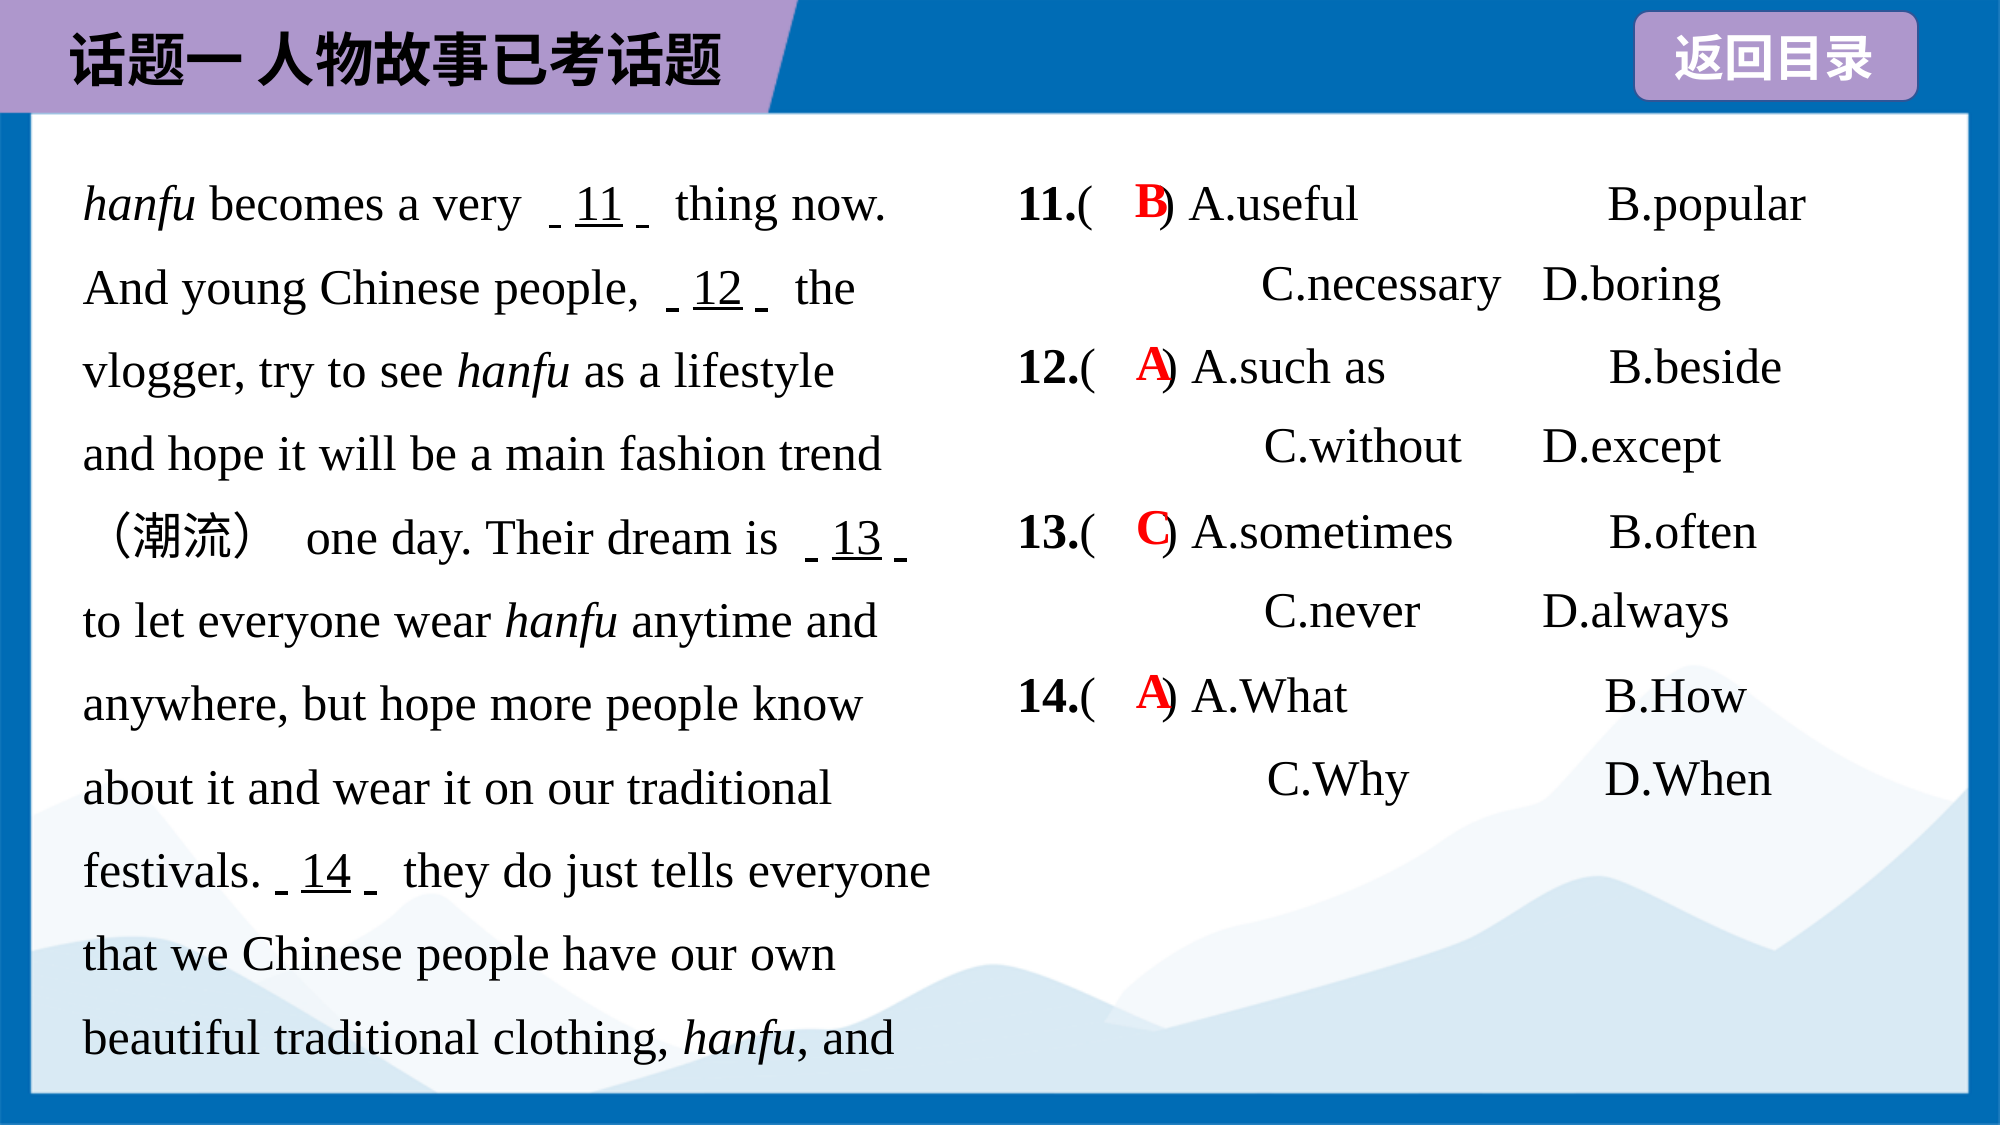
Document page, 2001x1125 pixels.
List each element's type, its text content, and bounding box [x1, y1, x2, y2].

text_box 14.( ) A.What B.How C.Why D.When [1016, 639, 1919, 795]
text_box A [1117, 639, 1190, 712]
text_box C [1117, 475, 1190, 548]
text_box hanfu becomes a very . .11. . thing now. And young Chinese people, . .12. . the vlogger, try to see hanfu as a lifestyle and hope it will be a main fashion trend （潮流） one day. Their dream is . .13. . to let everyone wear hanfu anytime and anywhere, but hope more people know about it and wear it on our traditional festivals.. .14. . they do just tells everyone that we Chinese people have our own beautiful traditional clothing, hanfu, and [82, 147, 984, 1065]
text_box 12.( ) A.such as B.beside C.without D.except [1016, 310, 1919, 466]
text_box B [1116, 148, 1187, 221]
text_box 11.( ) A.useful B.popular C.necessary D.boring [1016, 147, 1919, 303]
text_box A [1117, 310, 1190, 384]
text_box 13.( ) A.sometimes B.often C.never D.always [1016, 474, 1919, 630]
picture [0, 0, 2000, 1125]
